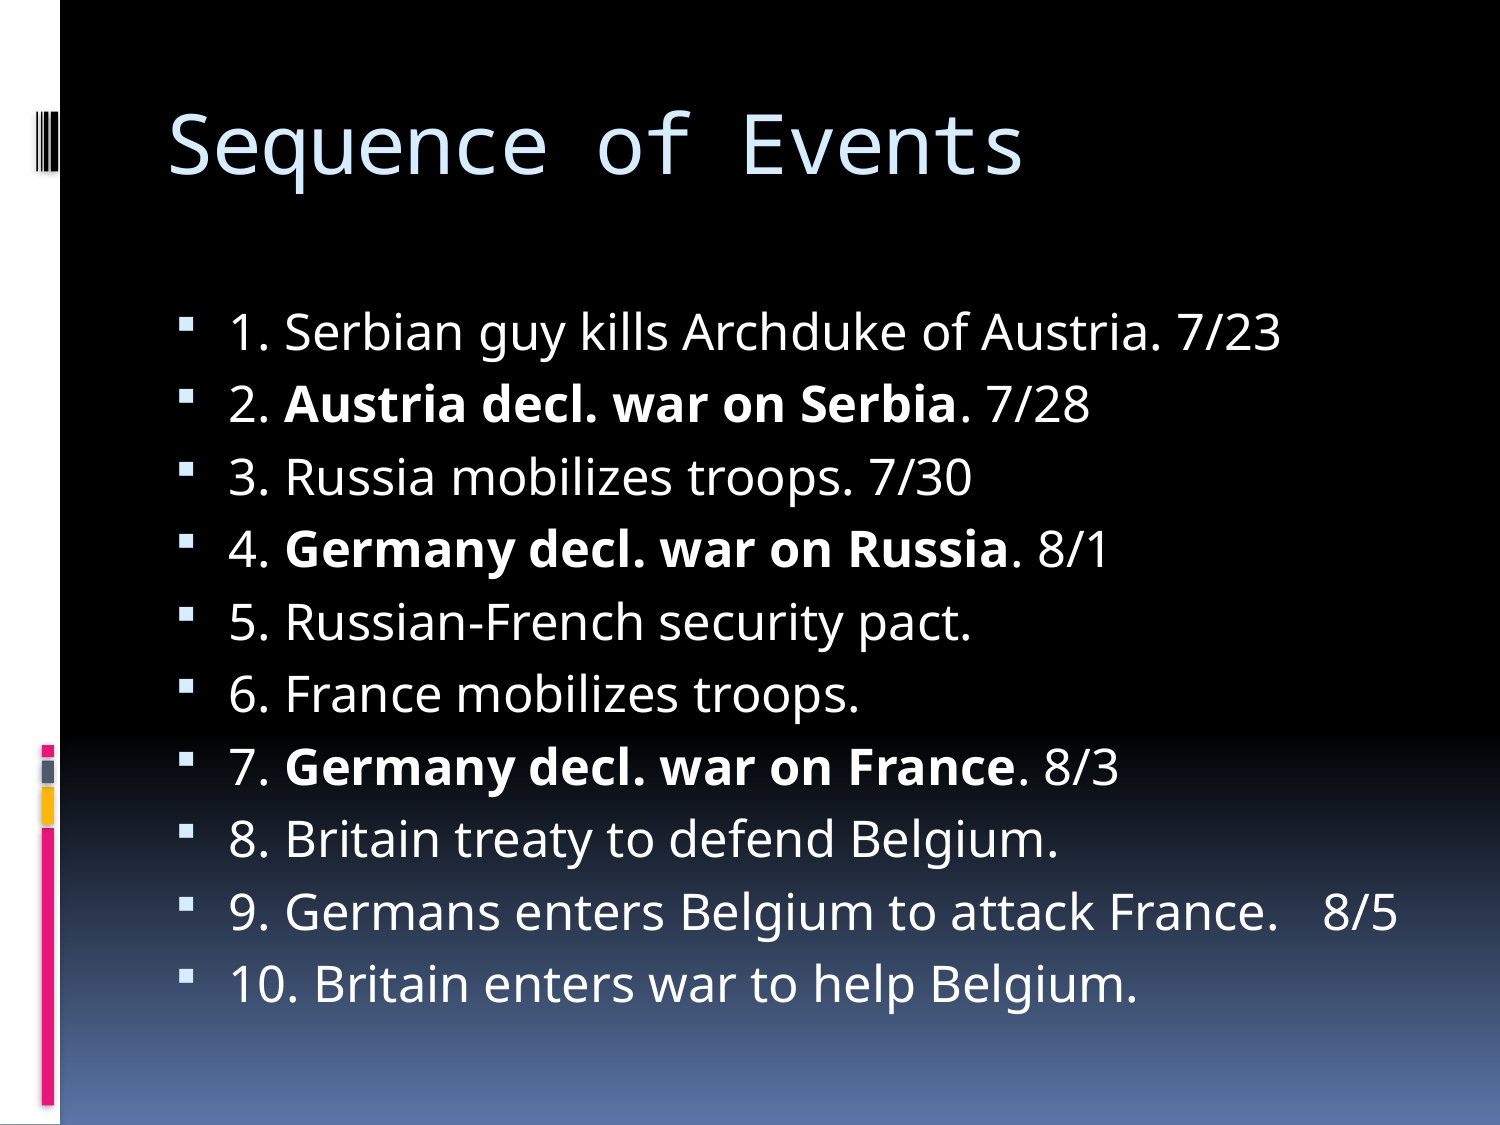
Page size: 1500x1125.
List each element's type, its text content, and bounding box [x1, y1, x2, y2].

list 1. Serbian guy kills Archduke of Austria. 7/23 2. Austria decl. war on Serbia. 7/28 3. Russia mobilizes troops. 7/30 4. Germany decl. war on Russia. 8/1 5. Russian-French security pact. 6. France mobilizes troops. 7. Germany decl. war on France. 8/3 8. Britain treaty to defend Belgium. 9. Germans enters Belgium to attack France. 8/5 10. Britain enters war to help Belgium. [150, 292, 1425, 1043]
title Sequence of Events [150, 83, 1425, 234]
